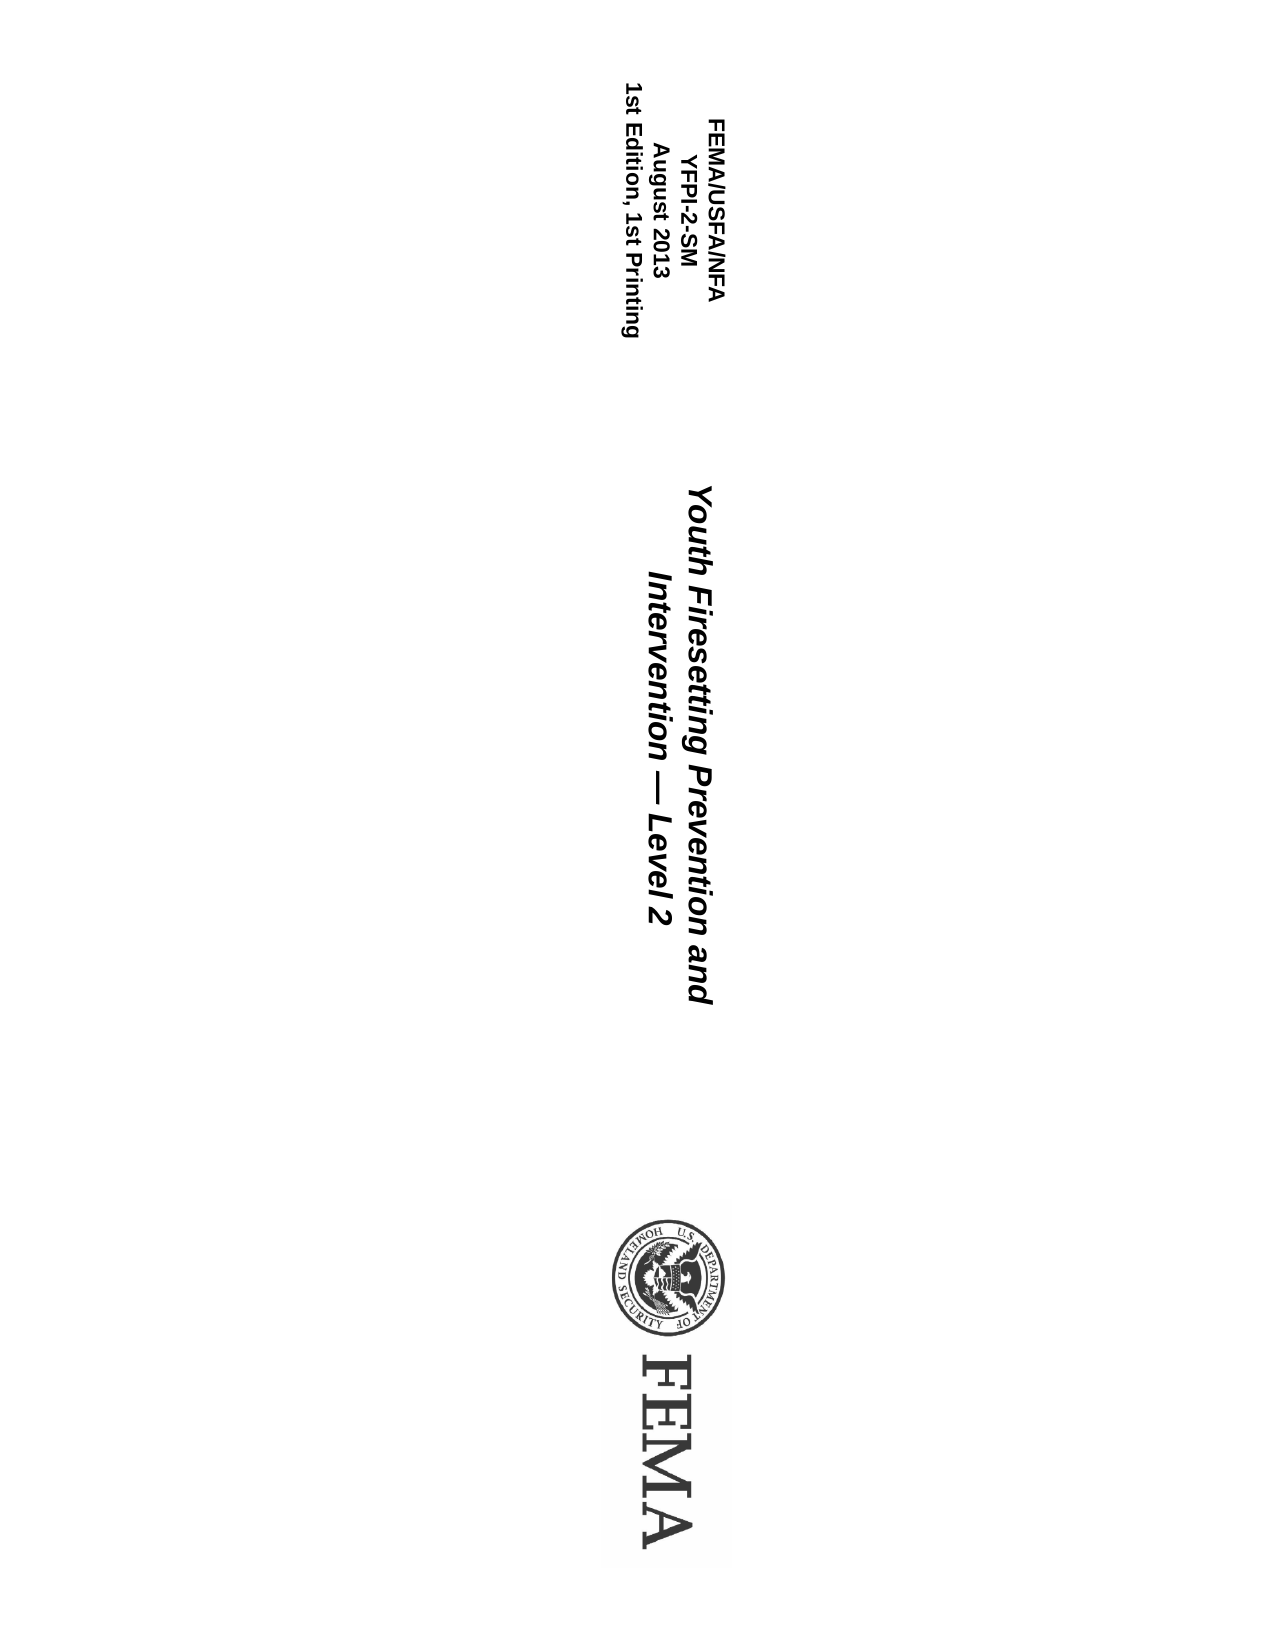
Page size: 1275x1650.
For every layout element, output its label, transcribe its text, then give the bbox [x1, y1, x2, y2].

text_box Youth Firesetting Prevention and Intervention — Level 2 [633, 372, 731, 1136]
picture [601, 1199, 732, 1568]
text_box FEMA/USFA/NFA YFPI-2-SM August 2013 1st Edition, 1st Printing [613, 50, 740, 372]
